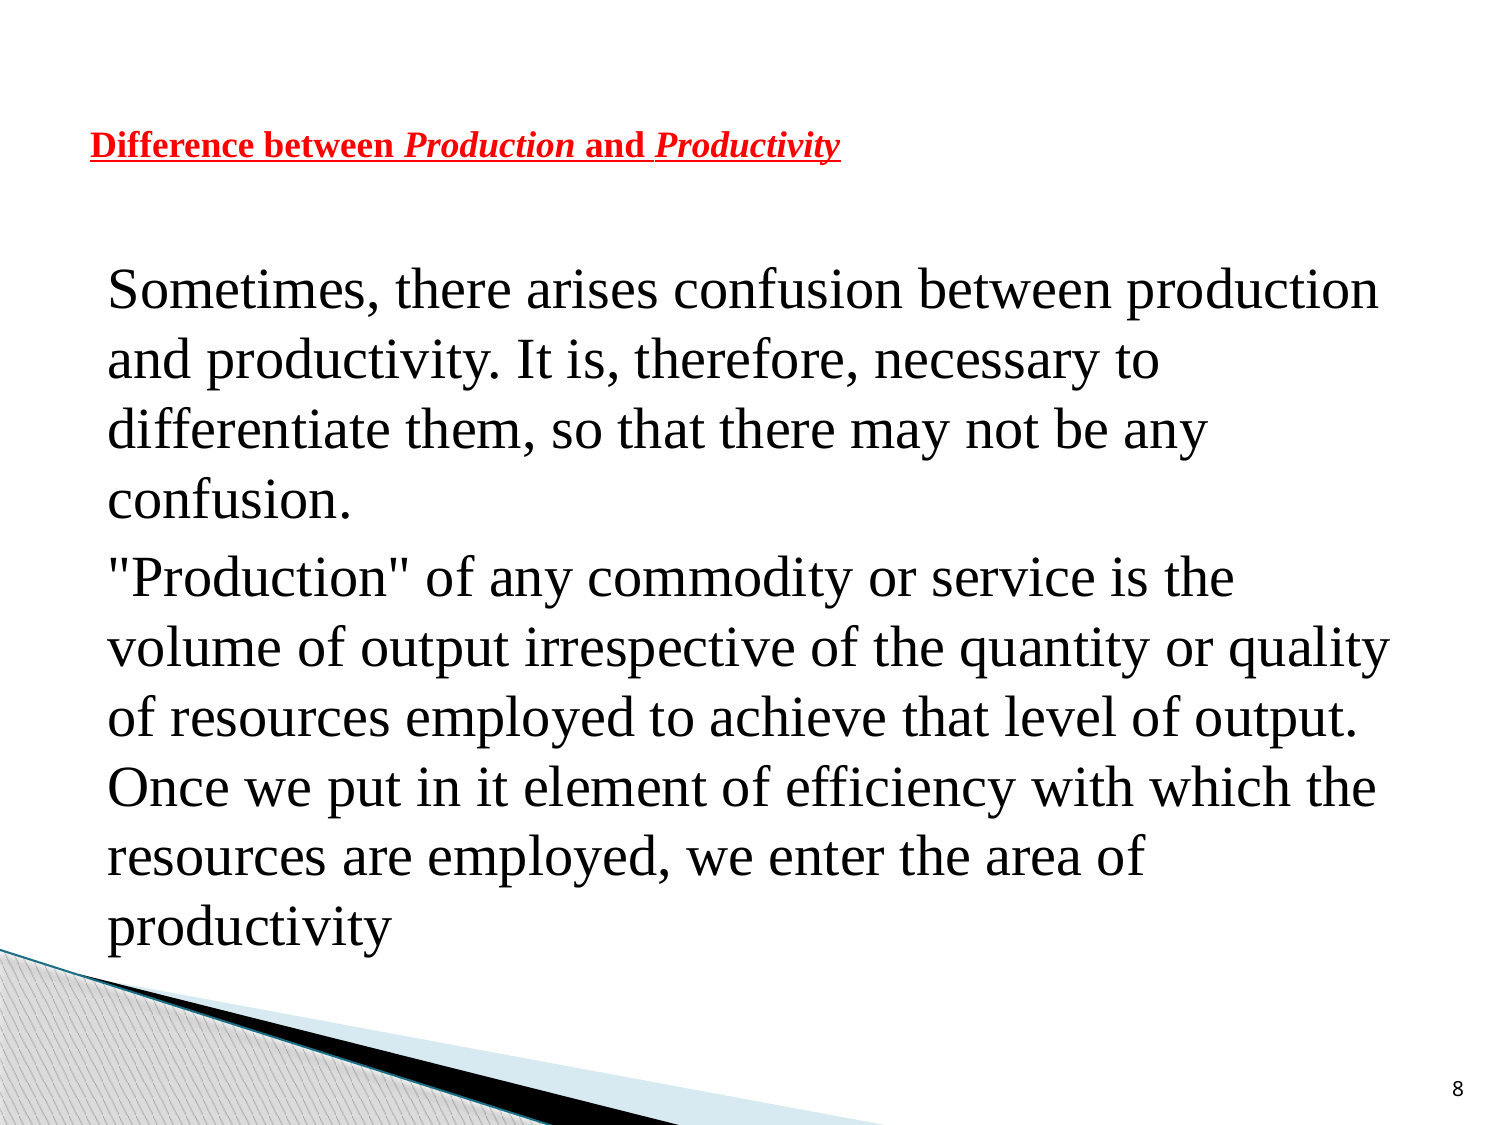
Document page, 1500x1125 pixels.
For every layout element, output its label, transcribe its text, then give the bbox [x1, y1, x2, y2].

title Difference between Production and Productivity [62, 112, 1413, 218]
slide_number 8 [1418, 1051, 1479, 1112]
list Sometimes, there arises confusion between production and productivity. It is, therefore, necessary to differentiate them, so that there may not be any confusion. "Production" of any commodity or service is the volume of output irrespective of the quantity or quality of resources employed to achieve that level of output. Once we put in it element of efficiency with which the resources are employed, we enter the area of productivity [75, 243, 1425, 986]
